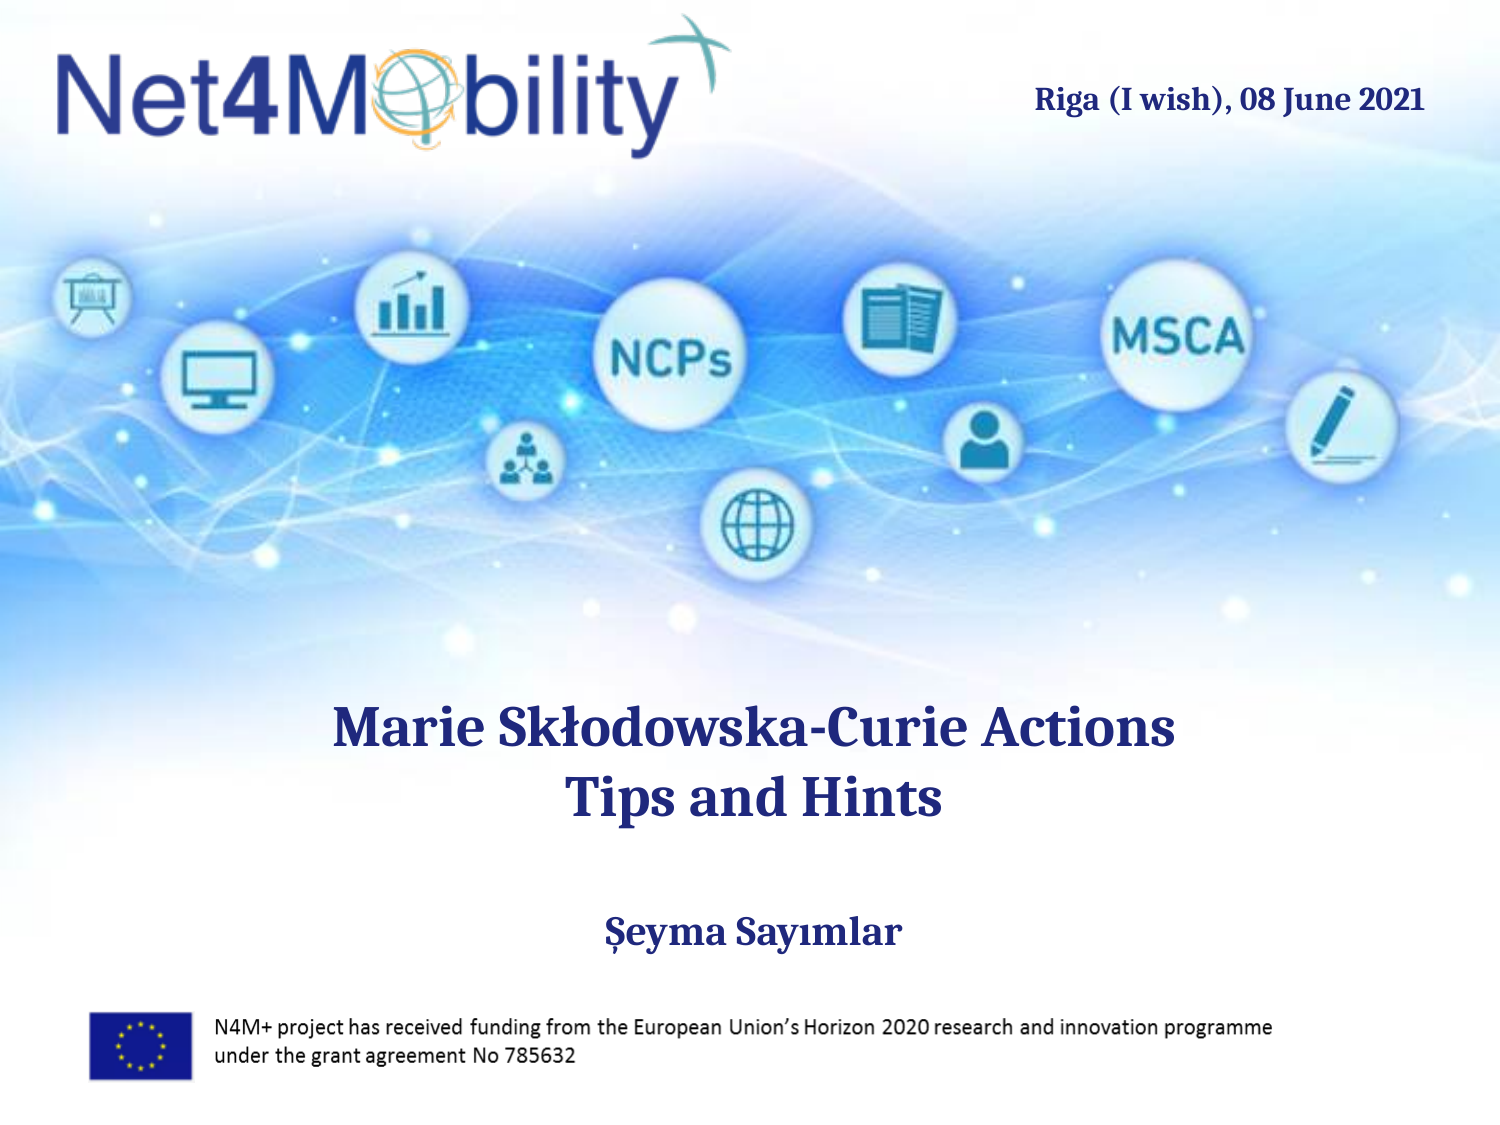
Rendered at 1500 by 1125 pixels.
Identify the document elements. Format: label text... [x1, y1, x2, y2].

title Marie Skłodowska-Curie Actions Tips and Hints [79, 680, 1430, 845]
picture [0, 0, 1500, 1125]
text_box Şeyma Sayımlar [79, 845, 1430, 1012]
text_box Riga (I wish), 08 June 2021 [873, 32, 1441, 163]
